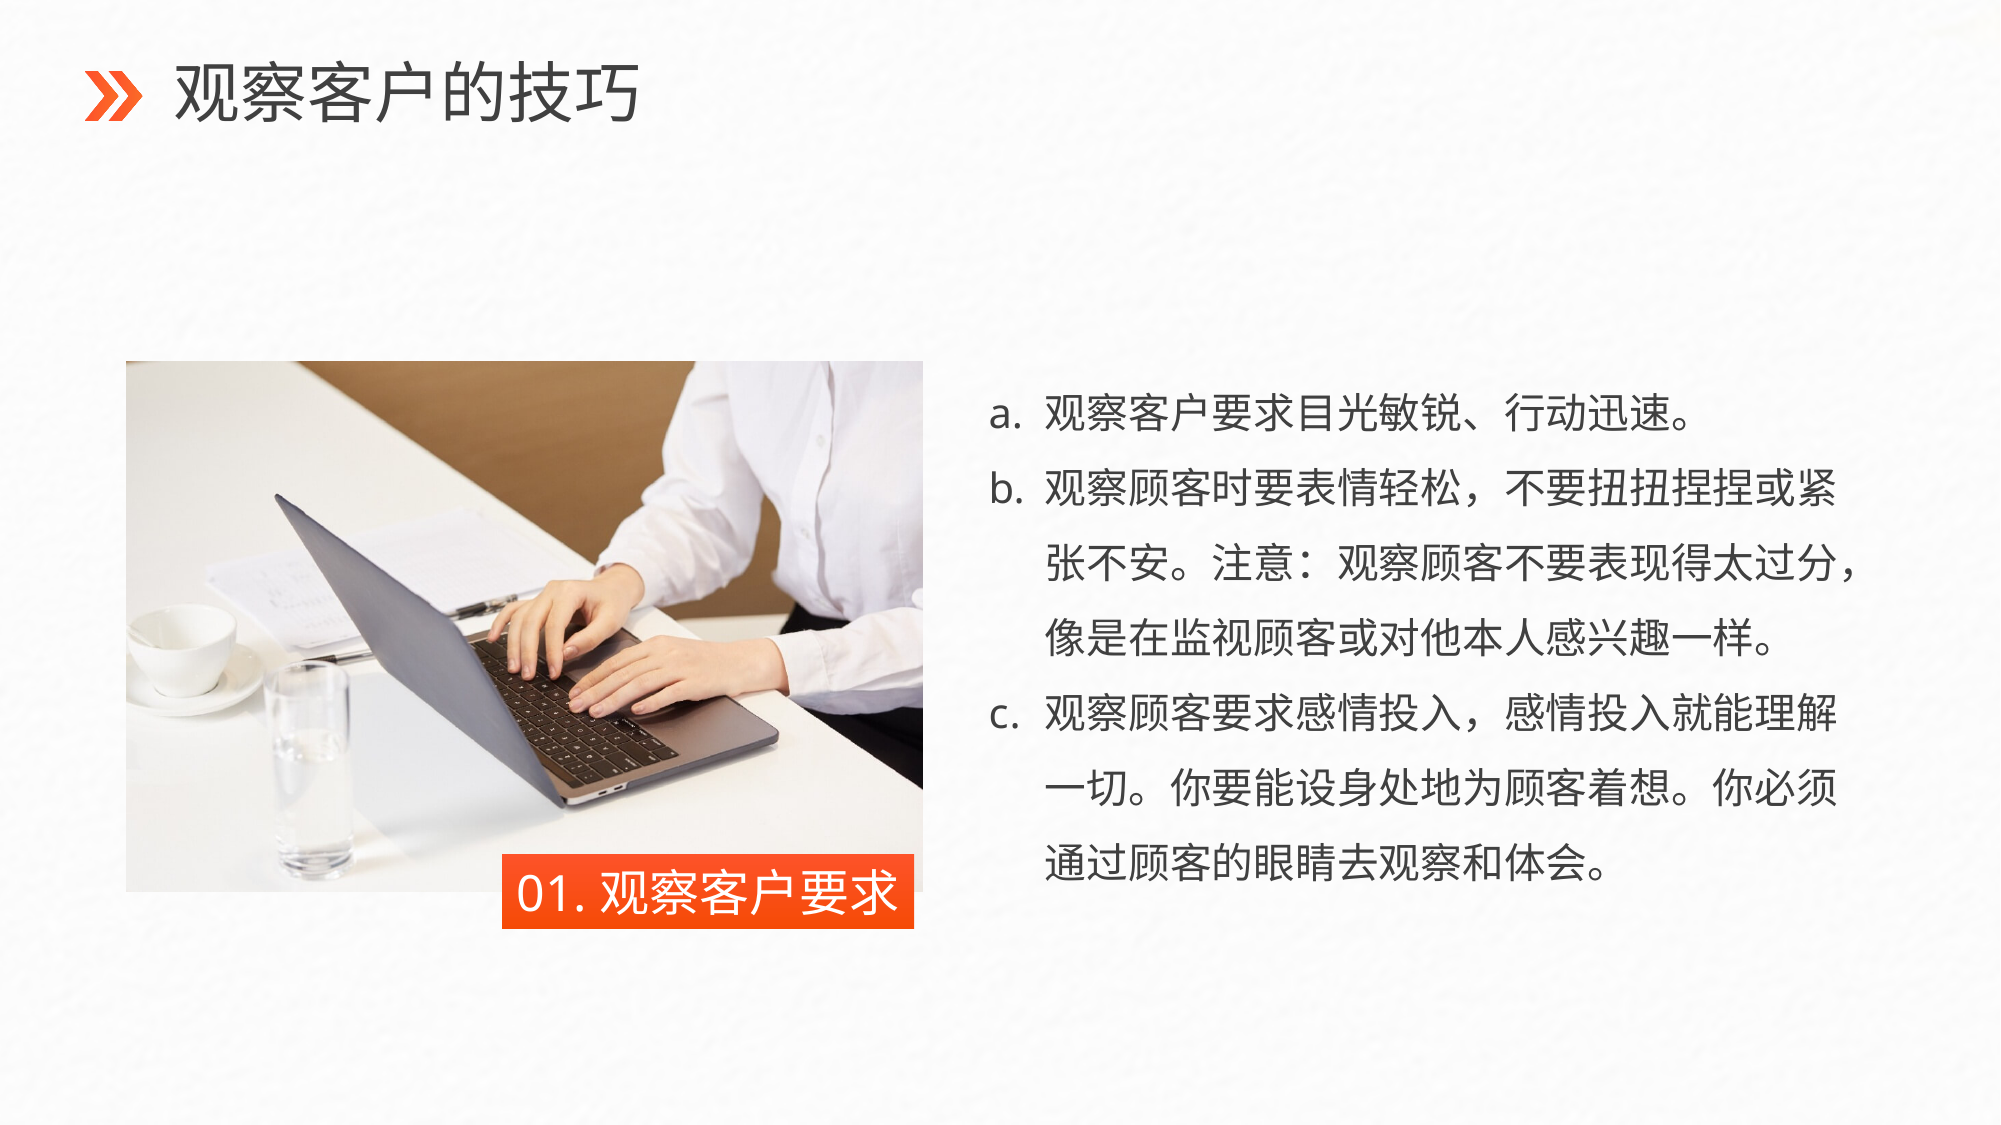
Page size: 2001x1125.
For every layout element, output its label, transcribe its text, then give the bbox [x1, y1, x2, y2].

text_box 观察客户的技巧 [159, 43, 657, 139]
picture [126, 361, 923, 892]
text_box 01.观察客户要求 [502, 892, 915, 929]
text_box 观察客户要求目光敏锐、行动迅速。 观察顾客时要表情轻松，不要扭扭捏捏或紧张不安。注意：观察顾客不要表现得太过分，像是在监视顾客或对他本人感兴趣一样。 观察顾客要求感情投入，感情投入就能理解一切。你要能设身处地为顾客着想。你必须通过顾客的眼睛去观察和体会。 [973, 354, 1874, 895]
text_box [84, 71, 143, 121]
